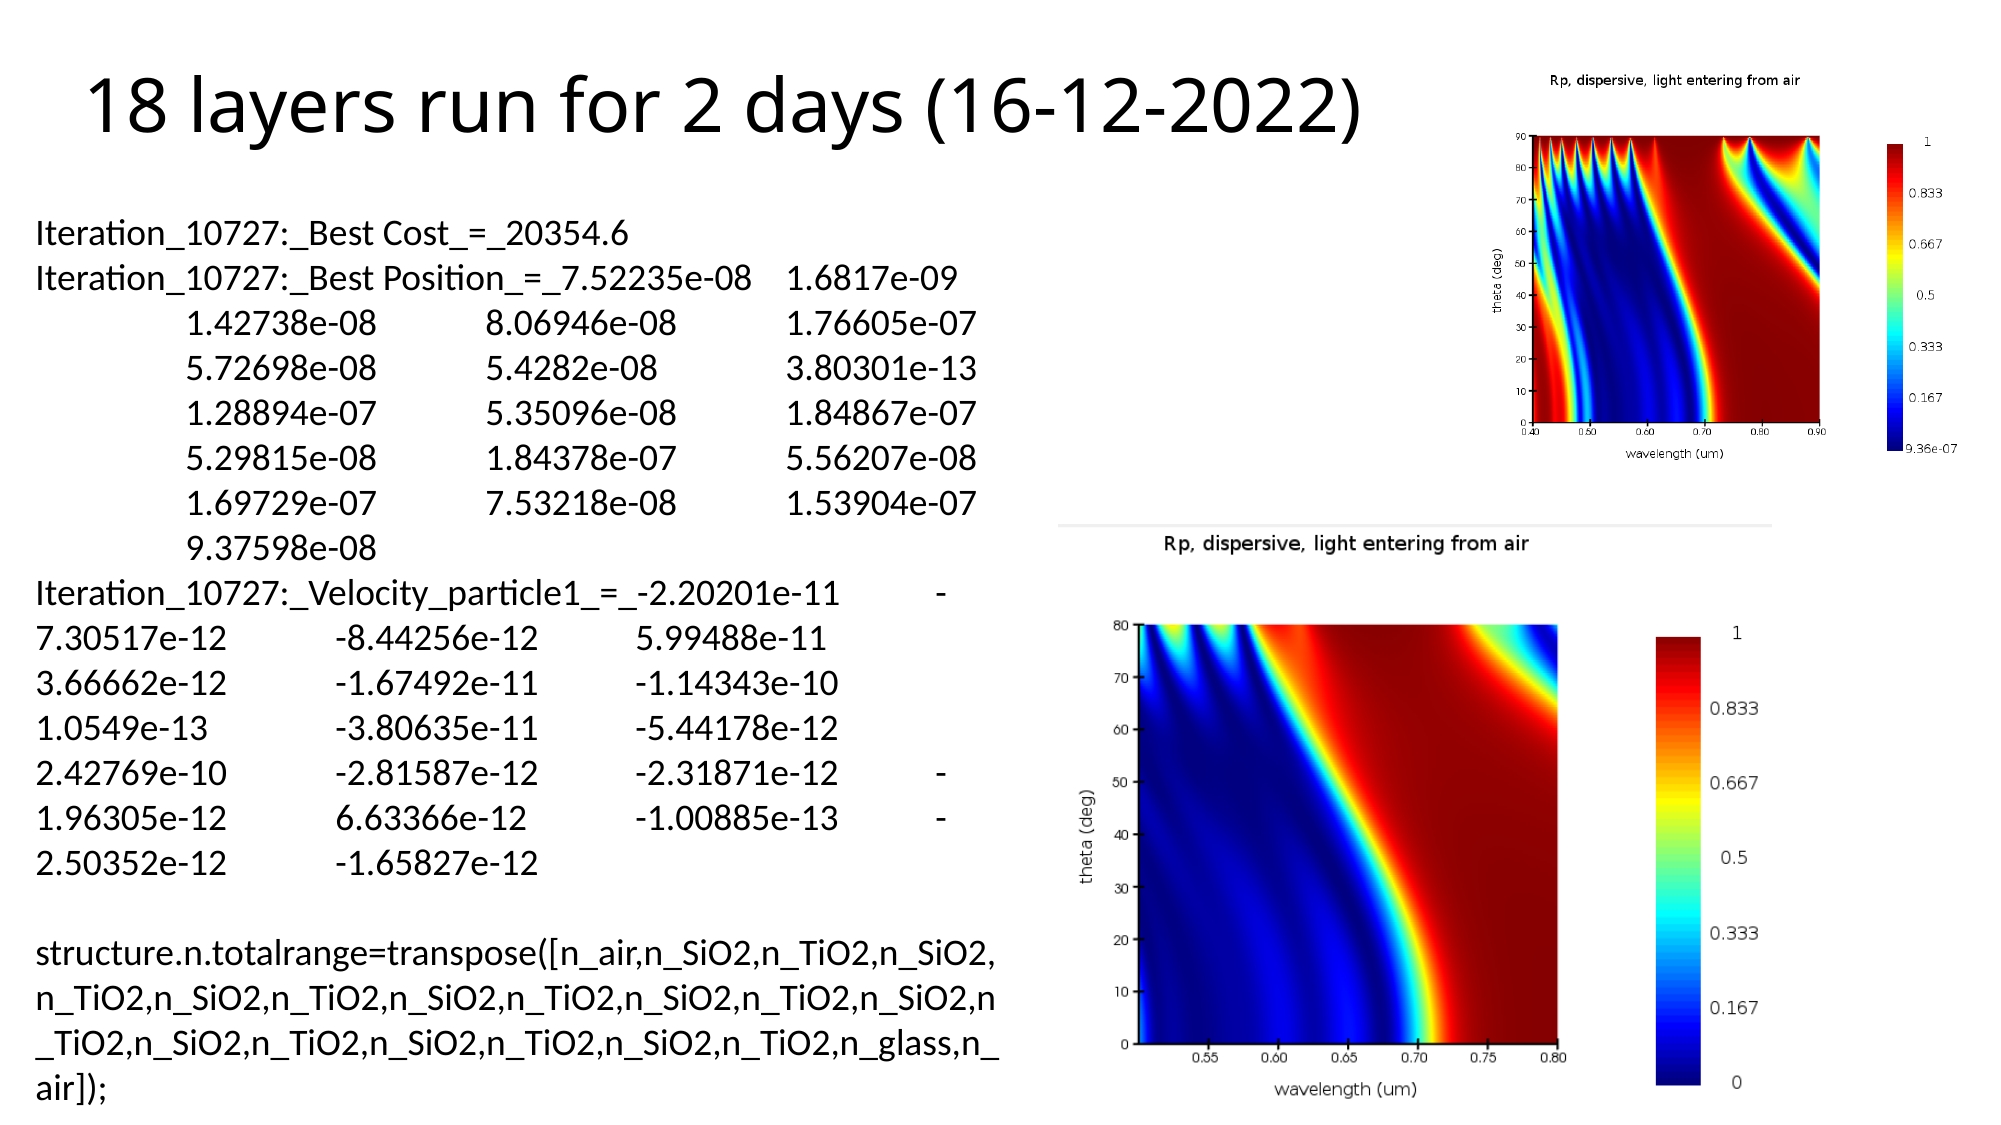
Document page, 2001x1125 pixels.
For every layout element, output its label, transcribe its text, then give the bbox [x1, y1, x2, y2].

picture [1463, 72, 1967, 483]
text_box Iteration_10727:_Best Cost_=_20354.6 Iteration_10727:_Best Position_=_7.52235e-08 1.6817e-09 1.42738e-08 8.06946e-08 1.76605e-07 5.72698e-08 5.4282e-08 3.80301e-13 1.28894e-07 5.35096e-08 1.84867e-07 5.29815e-08 1.84378e-07 5.56207e-08 1.69729e-07 7.53218e-08 1.53904e-07 9.37598e-08 Iteration_10727:_Velocity_particle1_=_-2.20201e-11 -7.30517e-12 -8.44256e-12 5.99488e-11 3.66662e-12 -1.67492e-11 -1.14343e-10 1.0549e-13 -3.80635e-11 -5.44178e-12 2.42769e-10 -2.81587e-12 -2.31871e-12 -1.96305e-12 6.63366e-12 -1.00885e-13 -2.50352e-12 -1.65827e-12 structure.n.totalrange=transpose([n_air,n_SiO2,n_TiO2,n_SiO2,n_TiO2,n_SiO2,n_TiO2,n_SiO2,n_TiO2,n_SiO2,n_TiO2,n_SiO2,n_TiO2,n_SiO2,n_TiO2,n_SiO2,n_TiO2,n_SiO2,n_TiO2,n_glass,n_air]); [20, 200, 1021, 1125]
picture [1058, 524, 1772, 1125]
title 18 layers run for 2 days (16-12-2022) [68, 0, 1794, 218]
